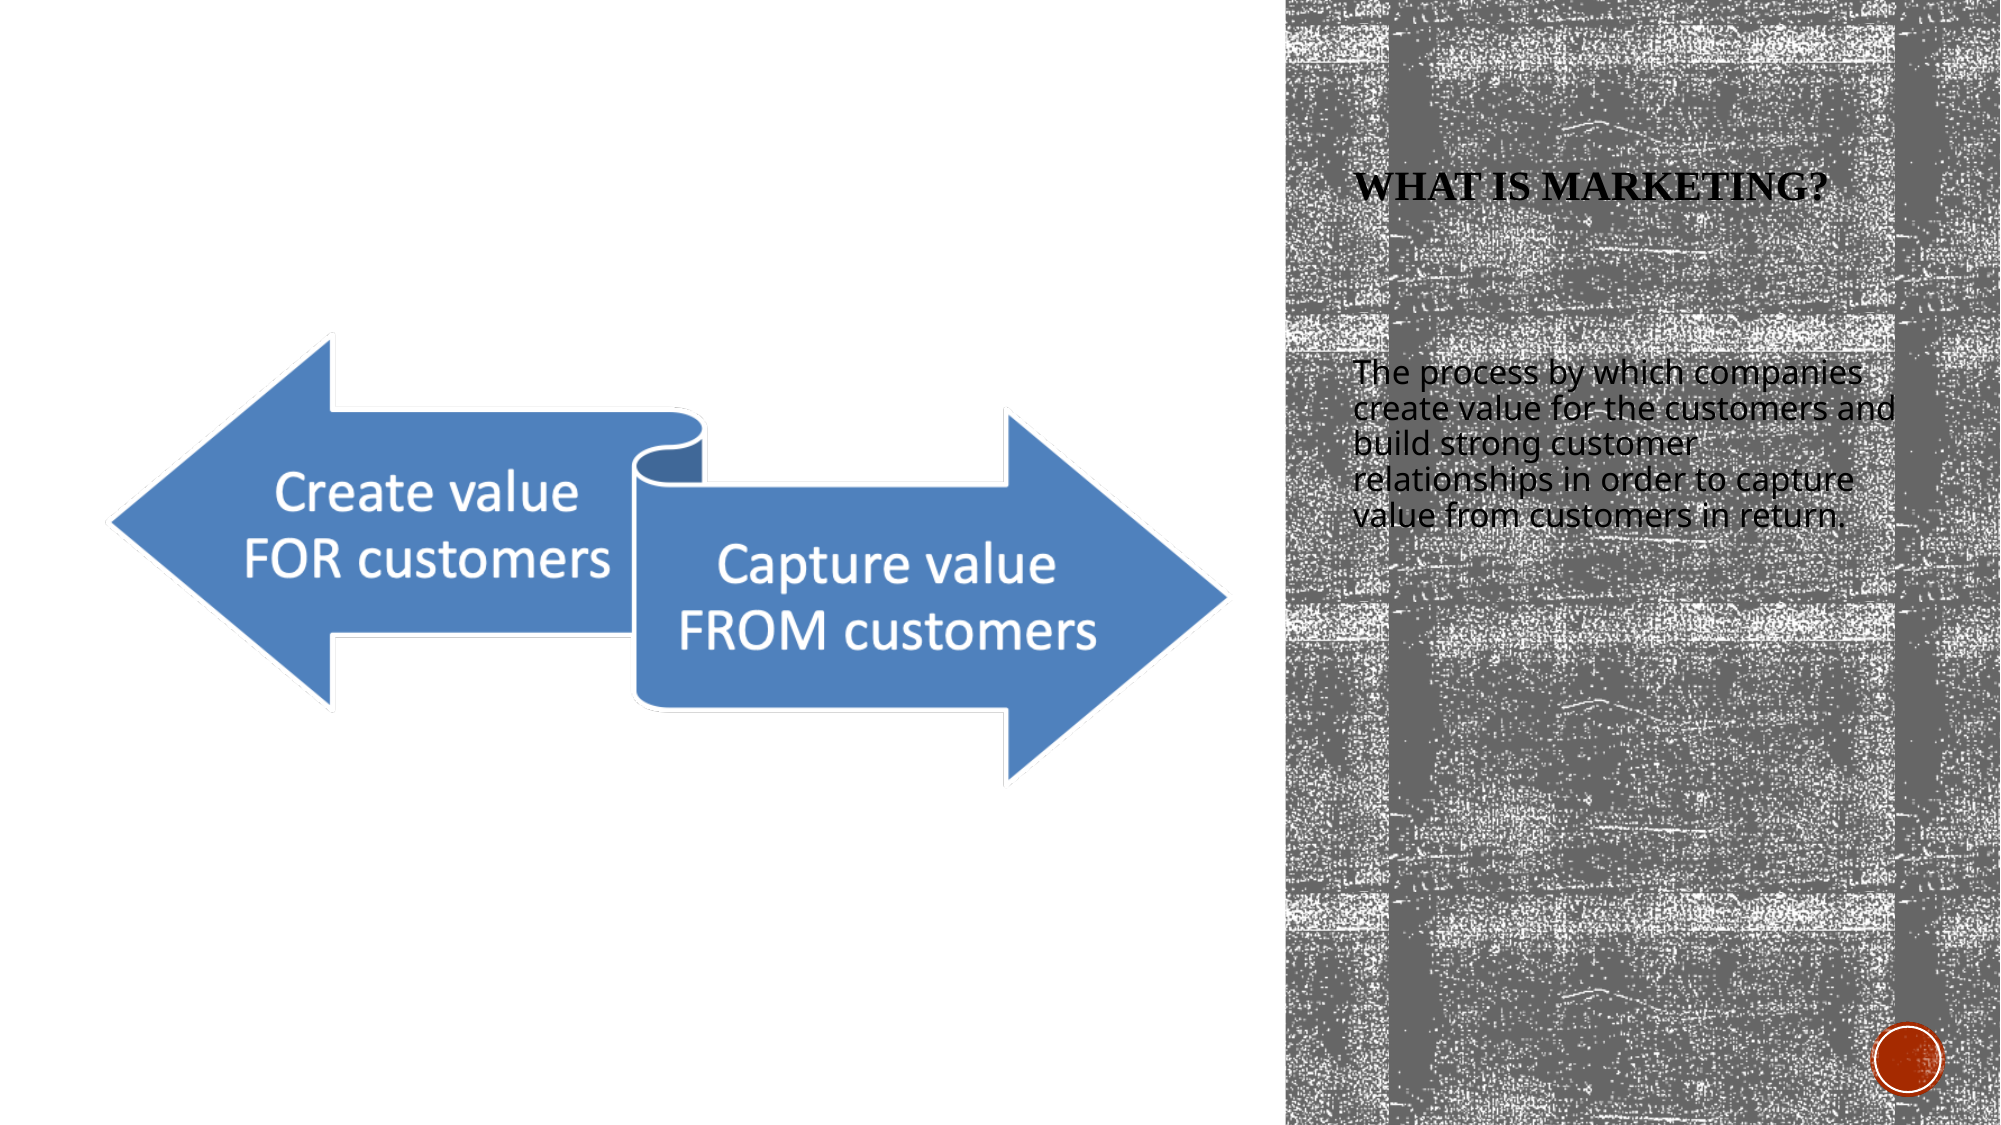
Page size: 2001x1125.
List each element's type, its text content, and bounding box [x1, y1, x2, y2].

list The process by which companies create value for the customers and build strong customer relationships in order to capture value from customers in return. [1338, 348, 1920, 1013]
title What is Marketing? [1338, 79, 1920, 344]
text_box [1872, 1024, 1943, 1096]
text_box [1284, 0, 2000, 1125]
picture [103, 187, 1233, 939]
